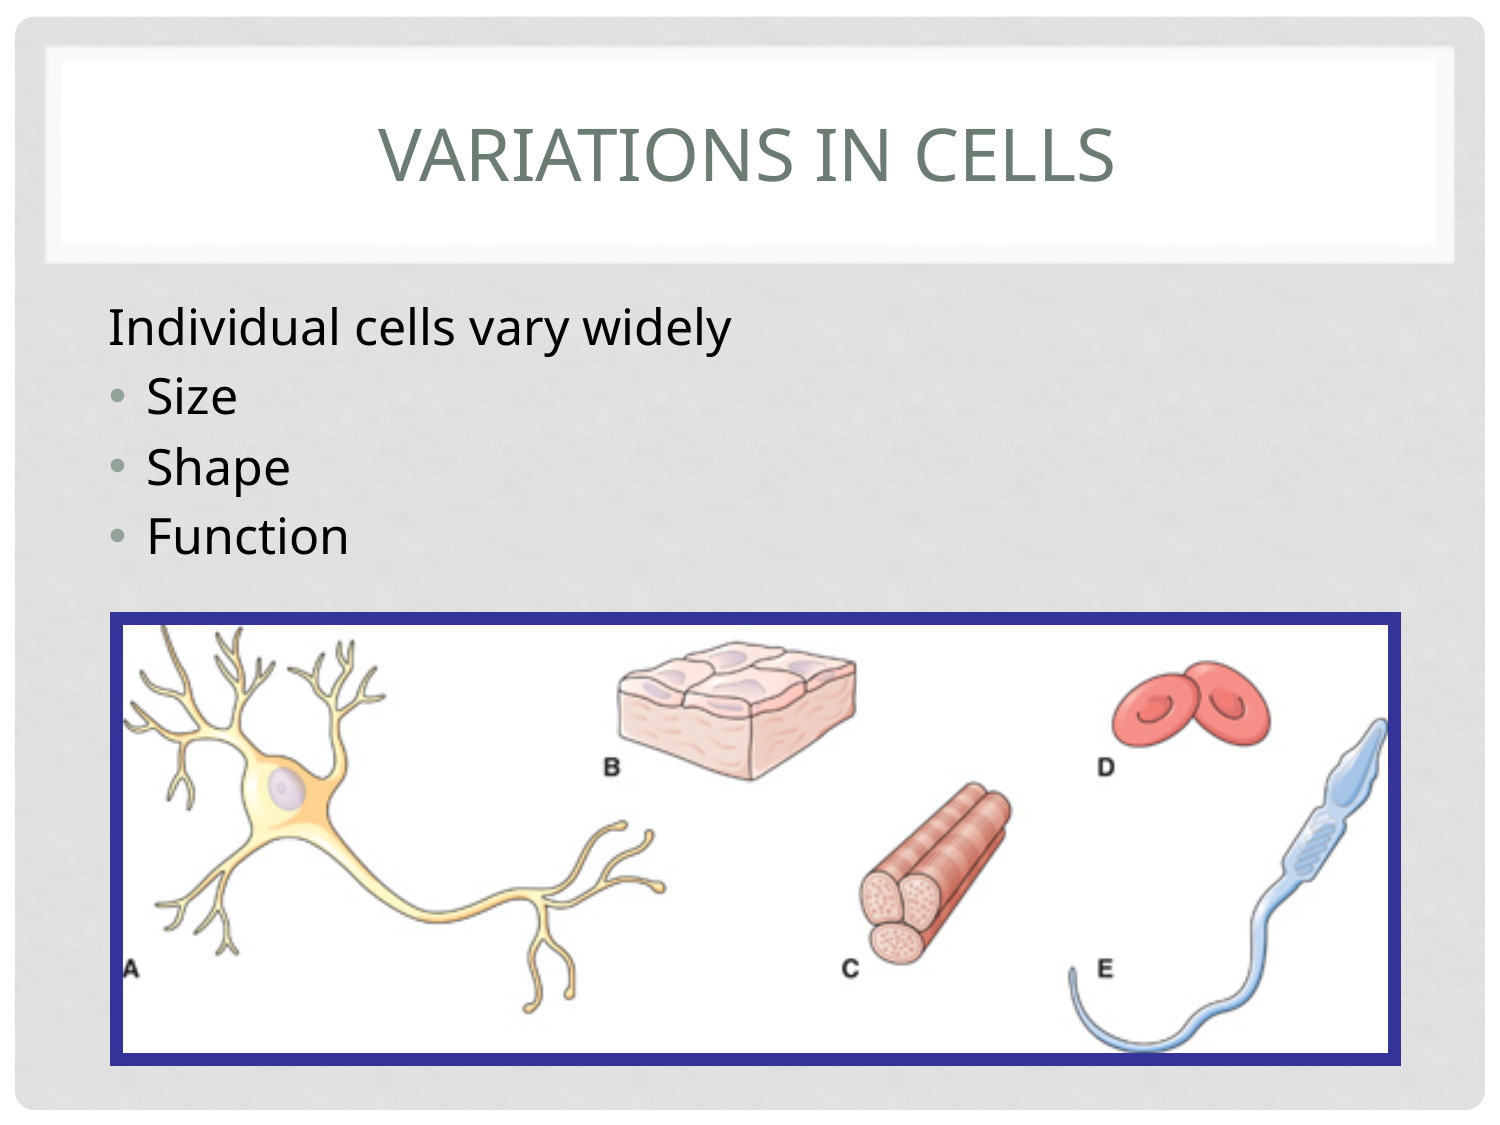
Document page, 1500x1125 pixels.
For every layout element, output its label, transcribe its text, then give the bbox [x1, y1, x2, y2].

picture [122, 624, 1389, 1054]
title Variations in cells [69, 66, 1425, 238]
list Individual cells vary widely Size Shape Function [75, 287, 1425, 1005]
